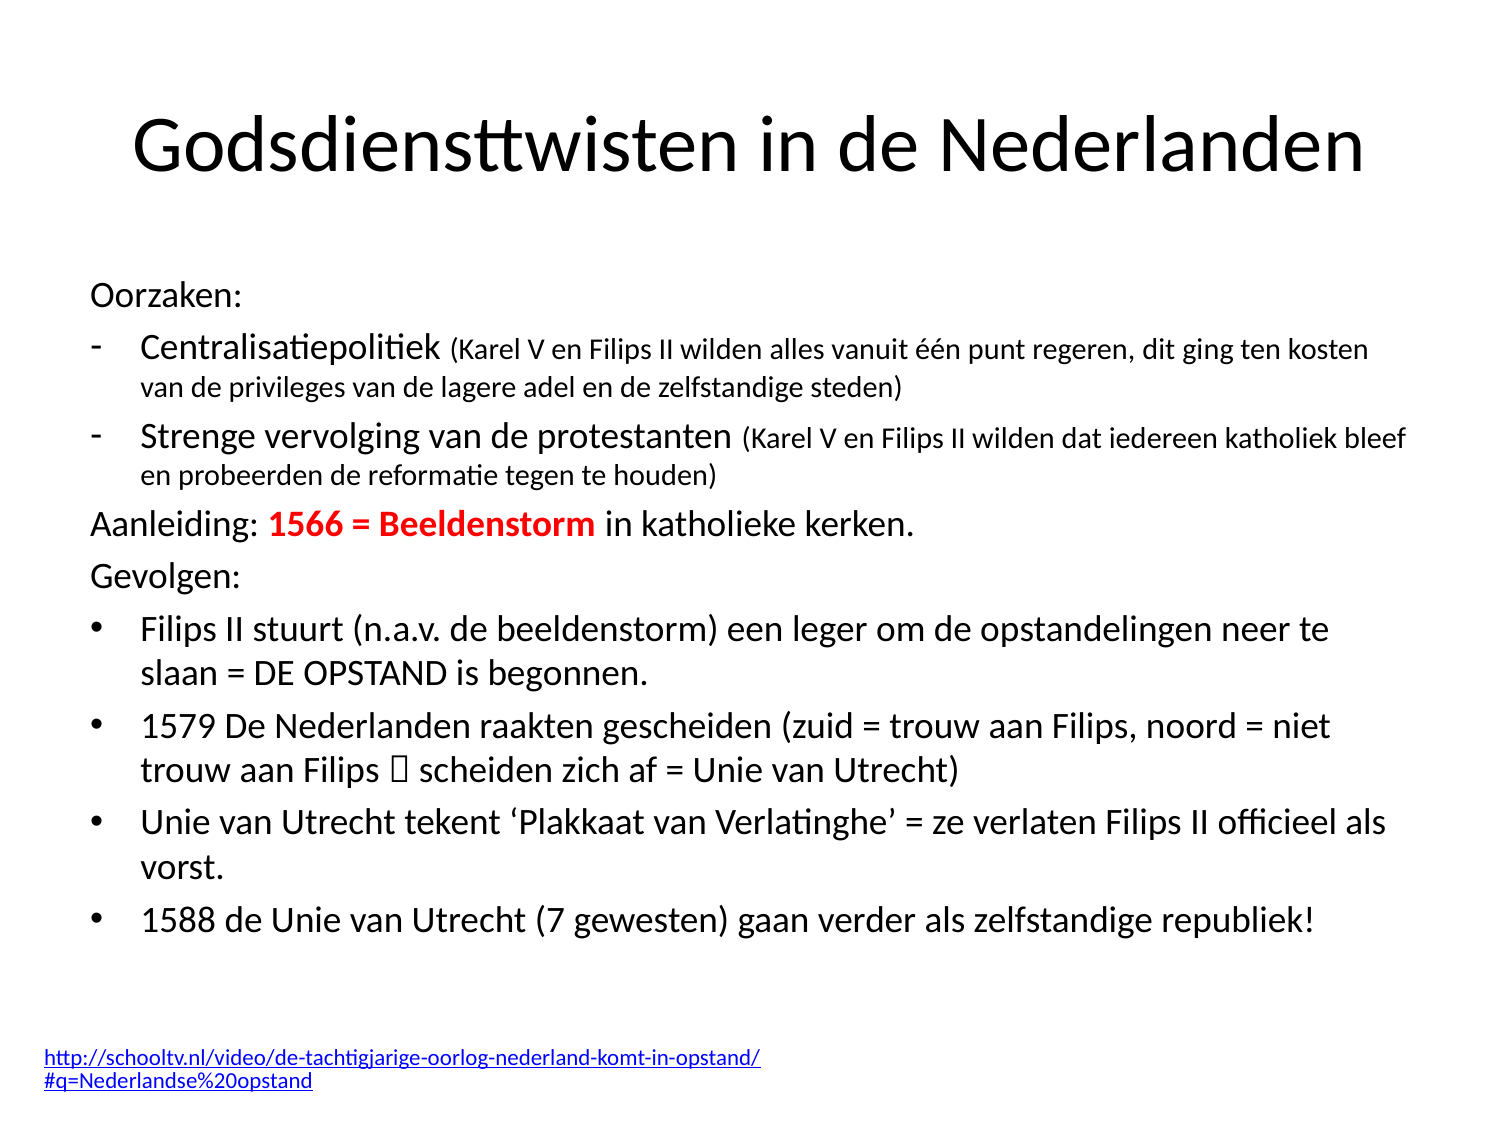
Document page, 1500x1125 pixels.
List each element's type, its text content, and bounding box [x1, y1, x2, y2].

list Oorzaken: Centralisatiepolitiek (Karel V en Filips II wilden alles vanuit één punt regeren, dit ging ten kosten van de privileges van de lagere adel en de zelfstandige steden) Strenge vervolging van de protestanten (Karel V en Filips II wilden dat iedereen katholiek bleef en probeerden de reformatie tegen te houden) Aanleiding: 1566 = Beeldenstorm in katholieke kerken. Gevolgen: Filips II stuurt (n.a.v. de beeldenstorm) een leger om de opstandelingen neer te slaan = DE OPSTAND is begonnen. 1579 De Nederlanden raakten gescheiden (zuid = trouw aan Filips, noord = niet trouw aan Filips  scheiden zich af = Unie van Utrecht) Unie van Utrecht tekent ‘Plakkaat van Verlatinghe’ = ze verlaten Filips II officieel als vorst. 1588 de Unie van Utrecht (7 gewesten) gaan verder als zelfstandige republiek! [75, 262, 1425, 1005]
text_box http://schooltv.nl/video/de-tachtigjarige-oorlog-nederland-komt-in-opstand/#q=Nederlandse%20opstand [29, 1035, 780, 1078]
title Godsdiensttwisten in de Nederlanden [75, 45, 1425, 233]
